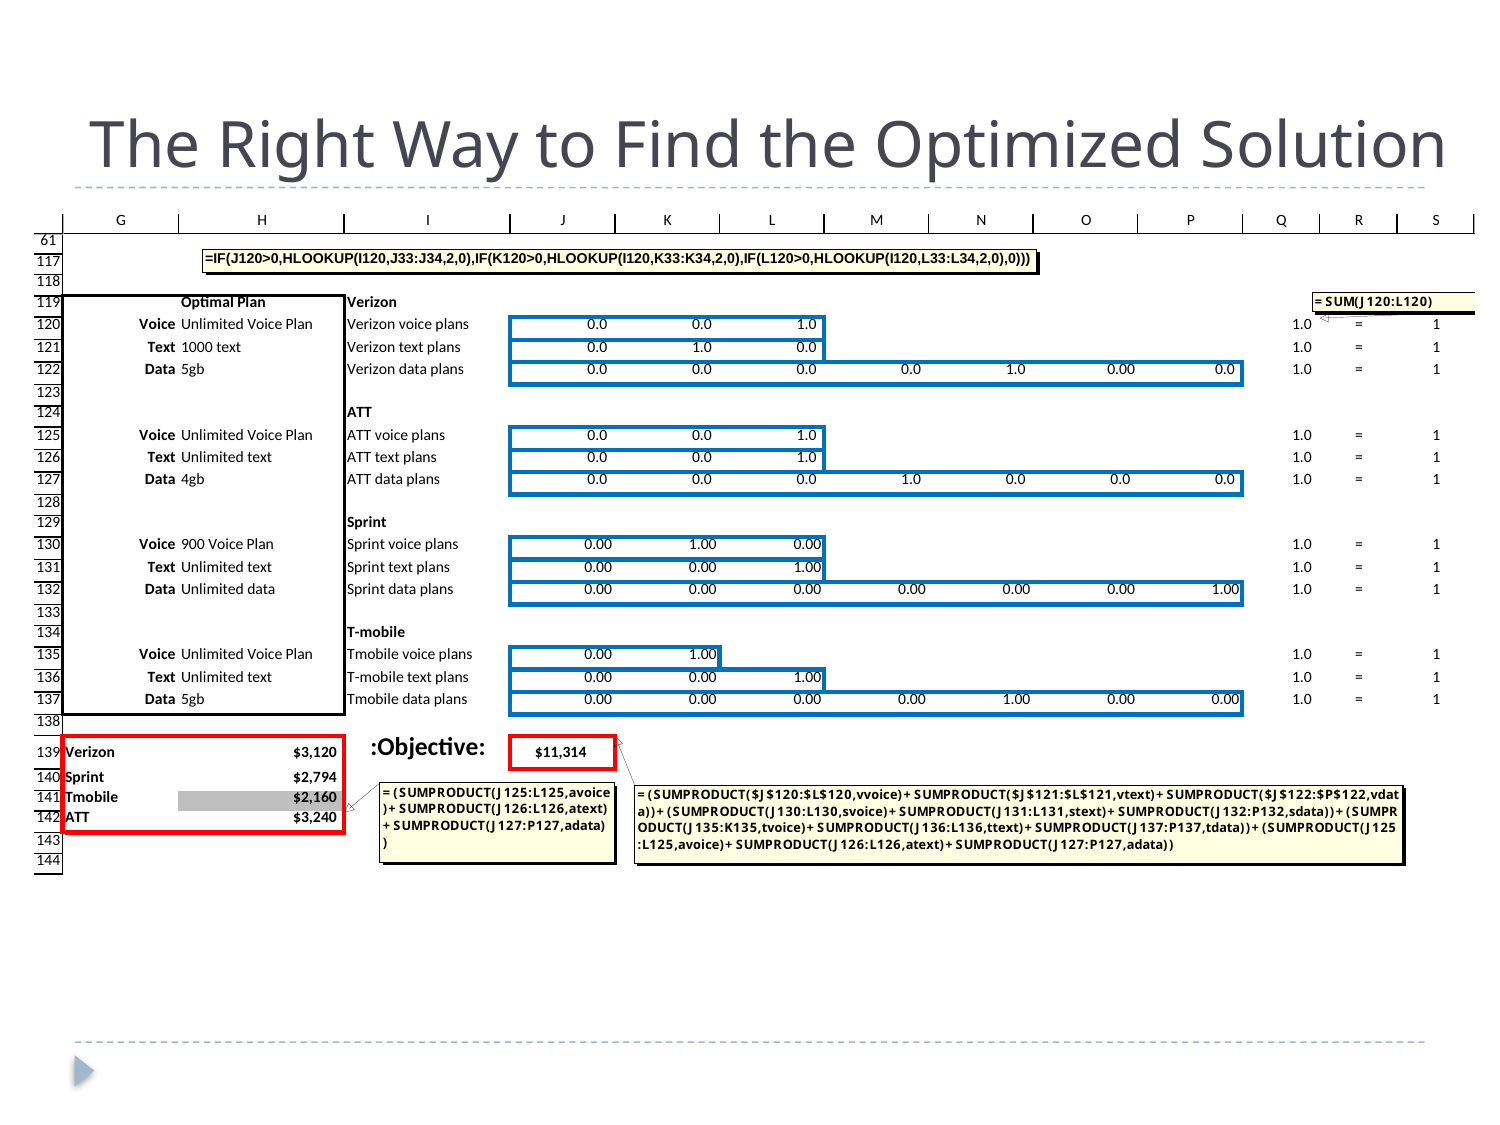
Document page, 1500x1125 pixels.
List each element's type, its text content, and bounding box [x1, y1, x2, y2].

picture [32, 212, 1476, 876]
title The Right Way to Find the Optimized Solution [75, 24, 1475, 188]
